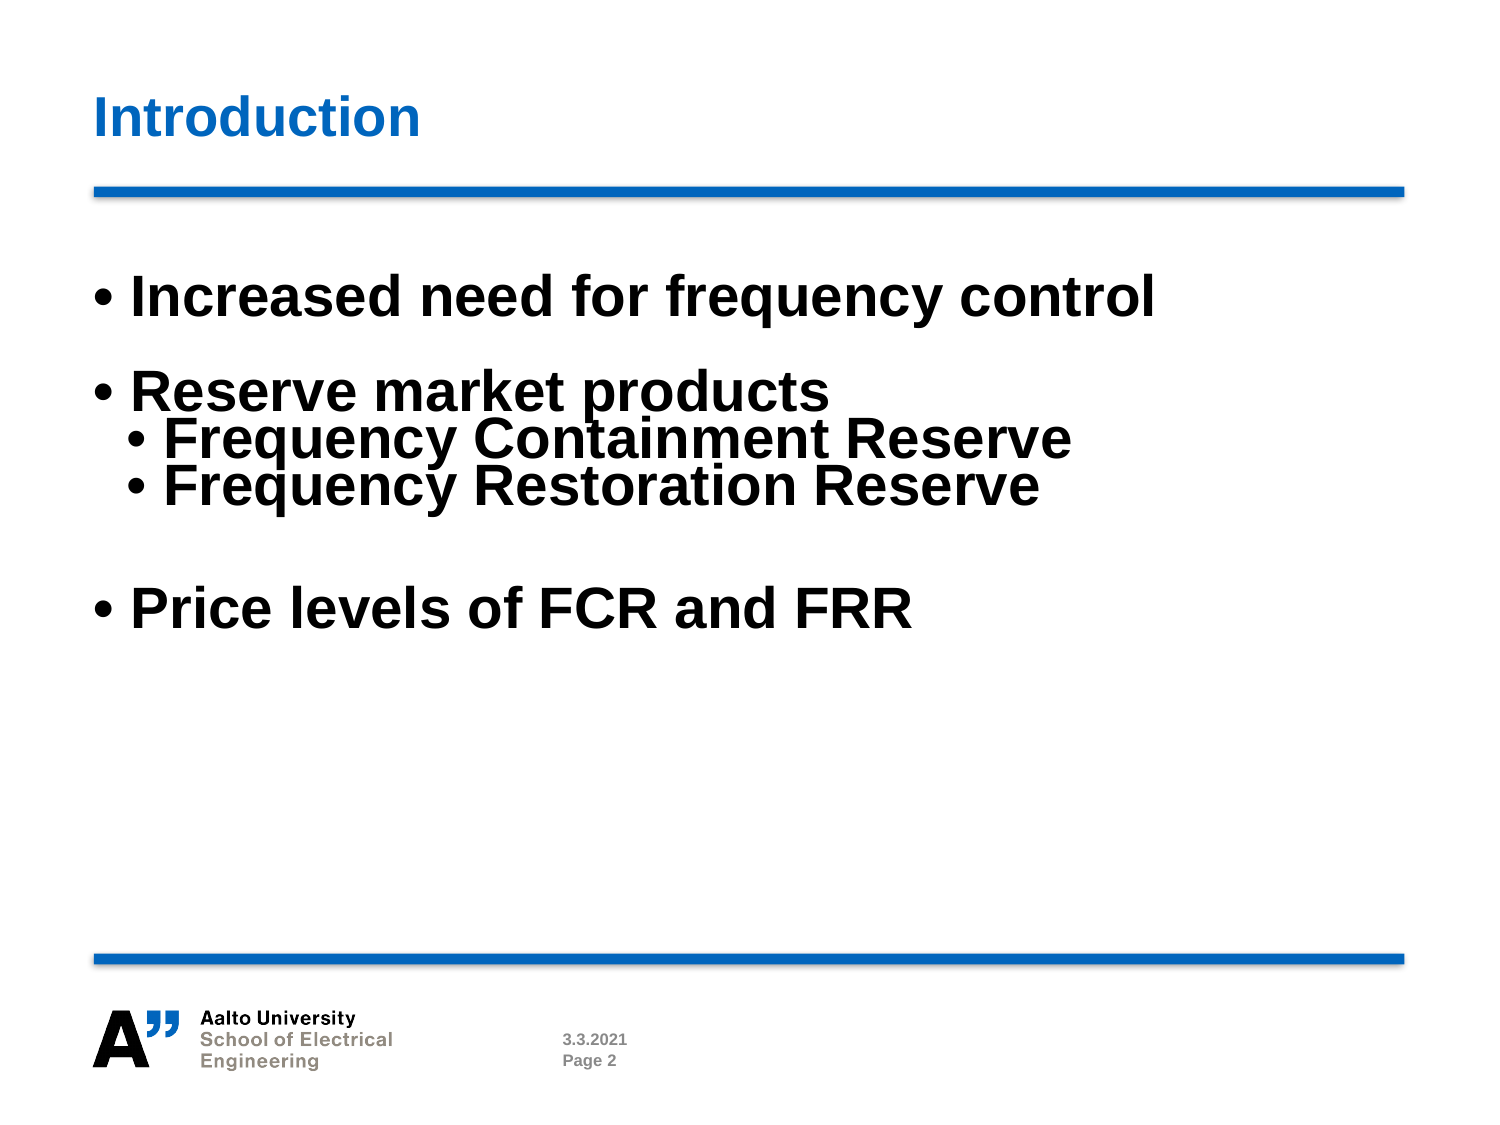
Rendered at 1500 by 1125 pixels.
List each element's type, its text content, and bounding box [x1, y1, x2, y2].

picture [35, 953, 449, 1125]
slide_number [562, 1029, 816, 1050]
title Introduction [93, 80, 1369, 228]
list • Increased need for frequency control • Reserve market products • Frequency Containment Reserve • Frequency Restoration Reserve • Price levels of FCR and FRR [93, 245, 1405, 925]
slide_number Page 2 [562, 1050, 816, 1071]
